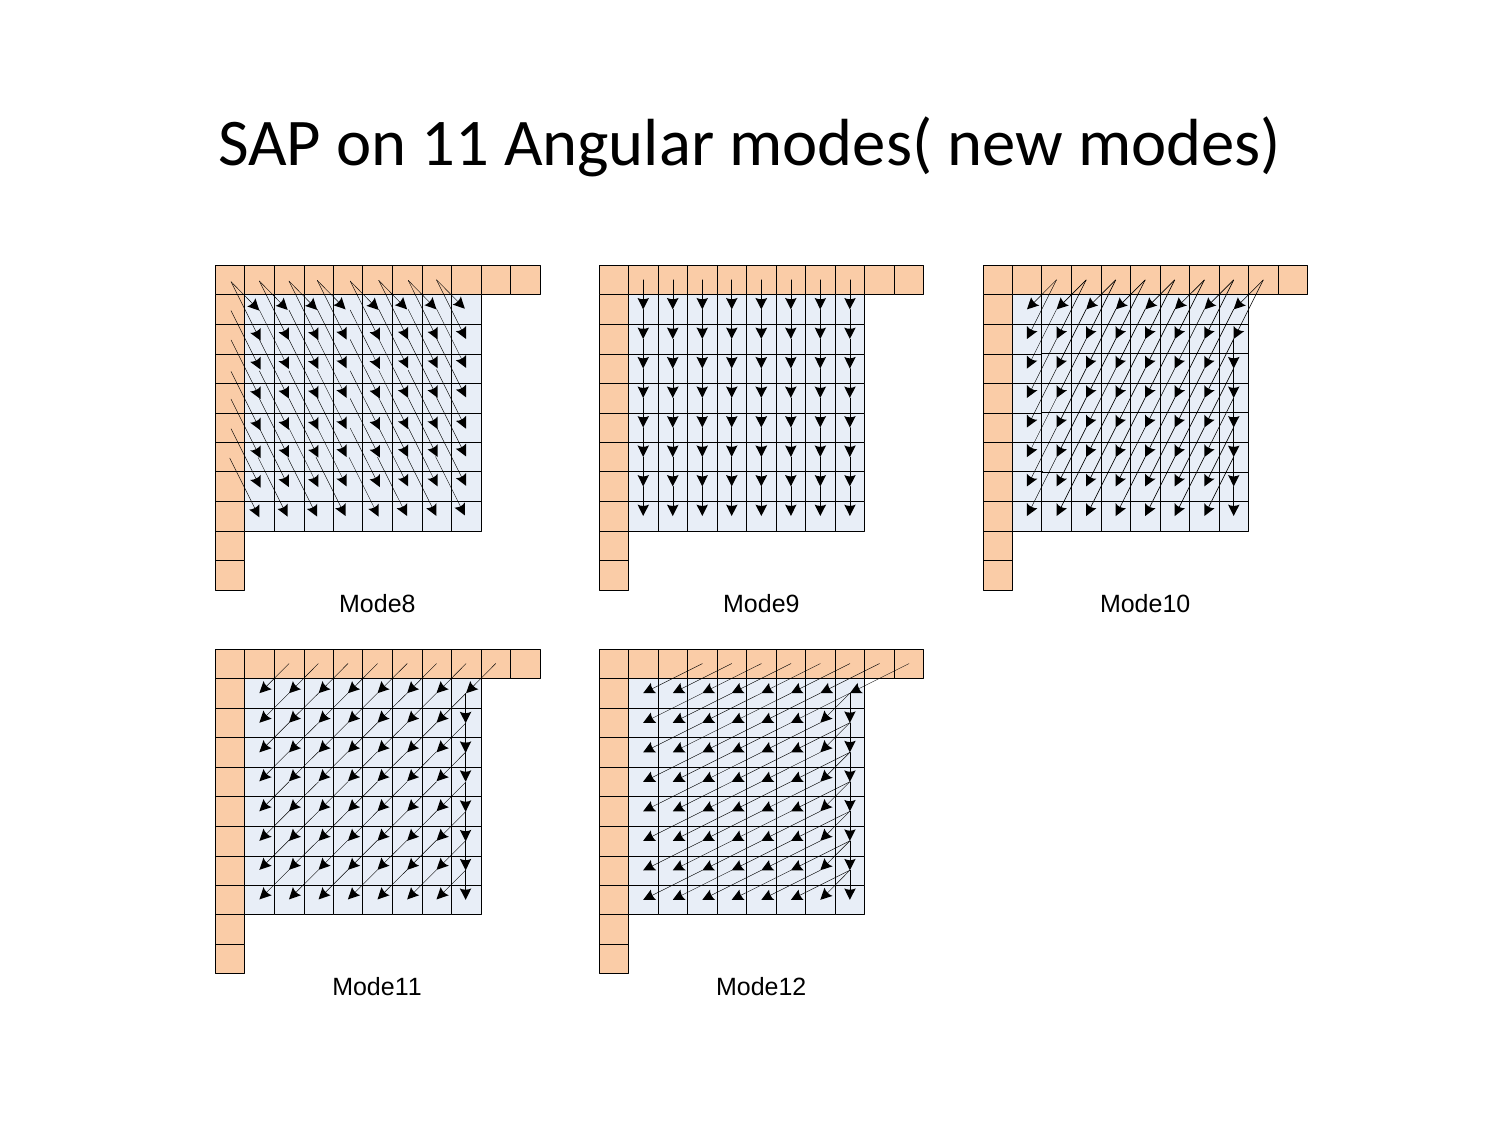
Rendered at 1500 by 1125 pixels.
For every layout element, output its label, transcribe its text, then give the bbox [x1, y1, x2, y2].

title SAP on 11 Angular modes( new modes) [75, 45, 1425, 233]
picture [212, 262, 1311, 1006]
